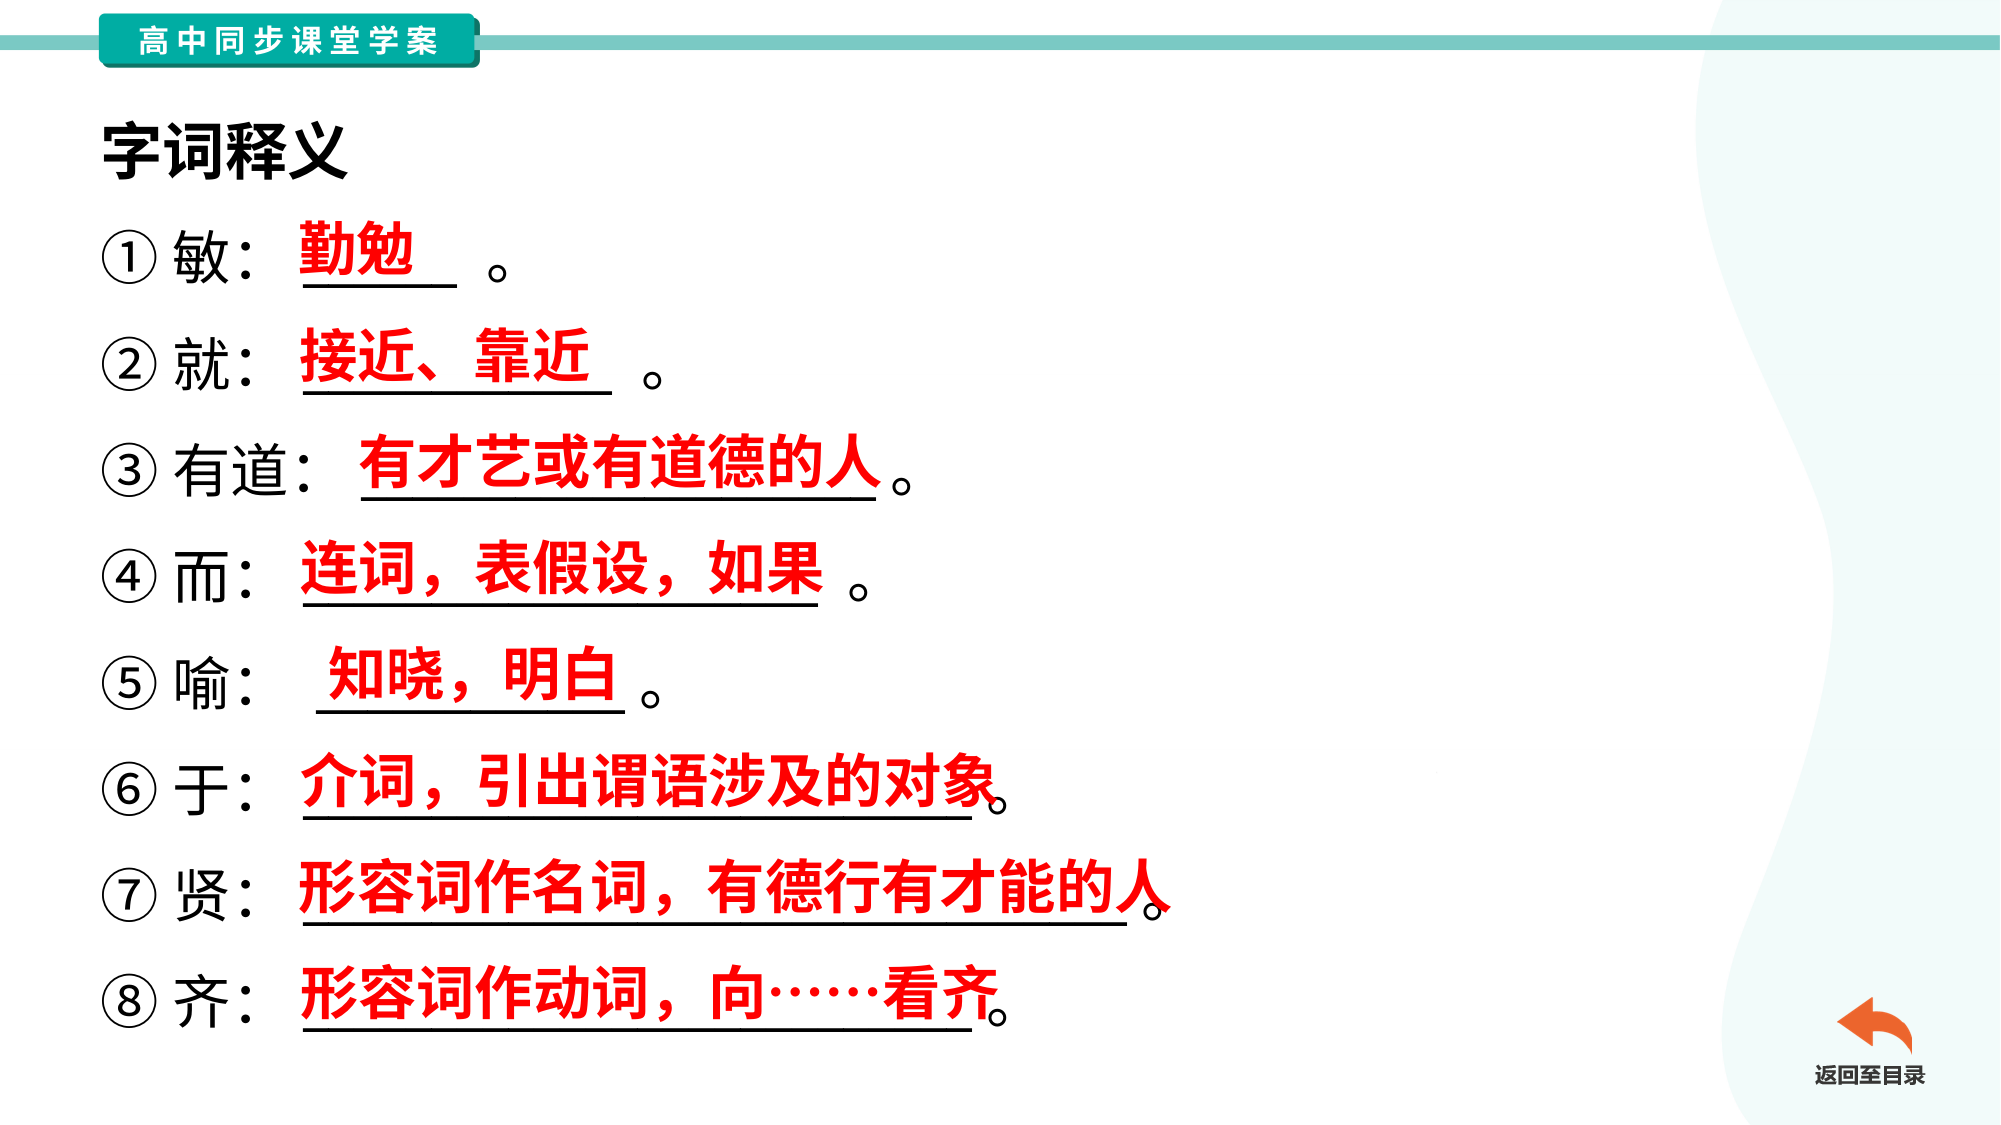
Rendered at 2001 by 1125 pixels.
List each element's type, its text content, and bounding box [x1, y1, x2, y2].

text_box 形容词作名词，有德行有才能的人 [275, 817, 1197, 920]
text_box 字词释义 [100, 76, 1899, 185]
text_box 接近、靠近 [277, 286, 613, 389]
text_box 有才艺或有道德的人 [335, 392, 906, 496]
text_box 形容词作动词，向……看齐 [277, 924, 1023, 1027]
text_box 知晓，明白 [306, 605, 642, 708]
picture [0, 0, 2000, 1125]
text_box 连词，表假设，如果 [277, 499, 847, 602]
text_box 勤勉 [277, 180, 437, 283]
text_box 介词，引出谓语涉及的对象 [277, 711, 1023, 814]
text_box ①敏：______ 。 ②就：____________ 。 ③有道：____________________。 ④而：____________________ 。 ⑤喻： ____________。 ⑥于：__________________________。 ⑦贤：________________________________。 ⑧齐：__________________________。 [100, 185, 1899, 1036]
